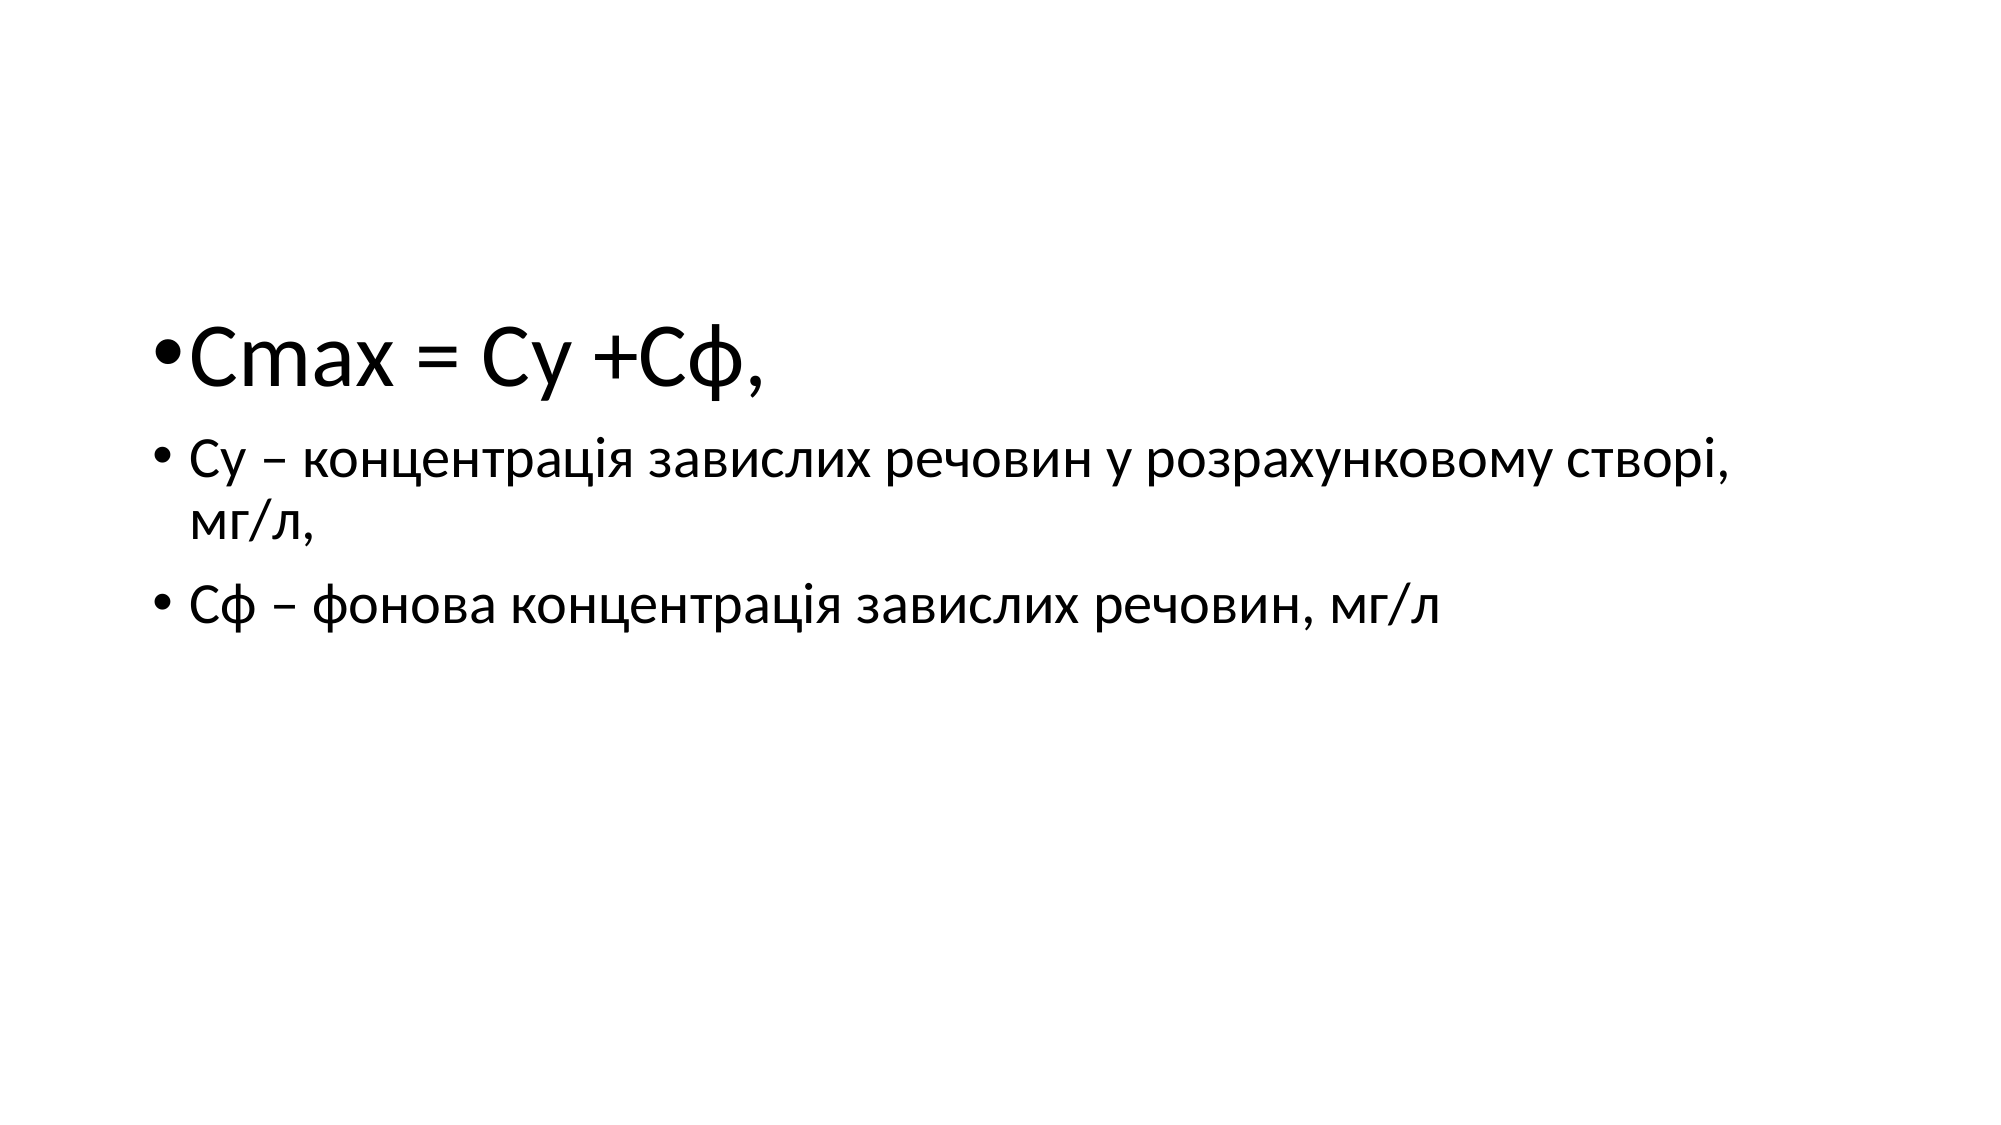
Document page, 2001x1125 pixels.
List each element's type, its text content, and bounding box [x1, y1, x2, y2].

list Cmax = Су +Сф, Су – концентрація завислих речовин у розрахунковому створі, мг/л, Сф – фонова концентрація завислих речовин, мг/л [137, 299, 1863, 1014]
